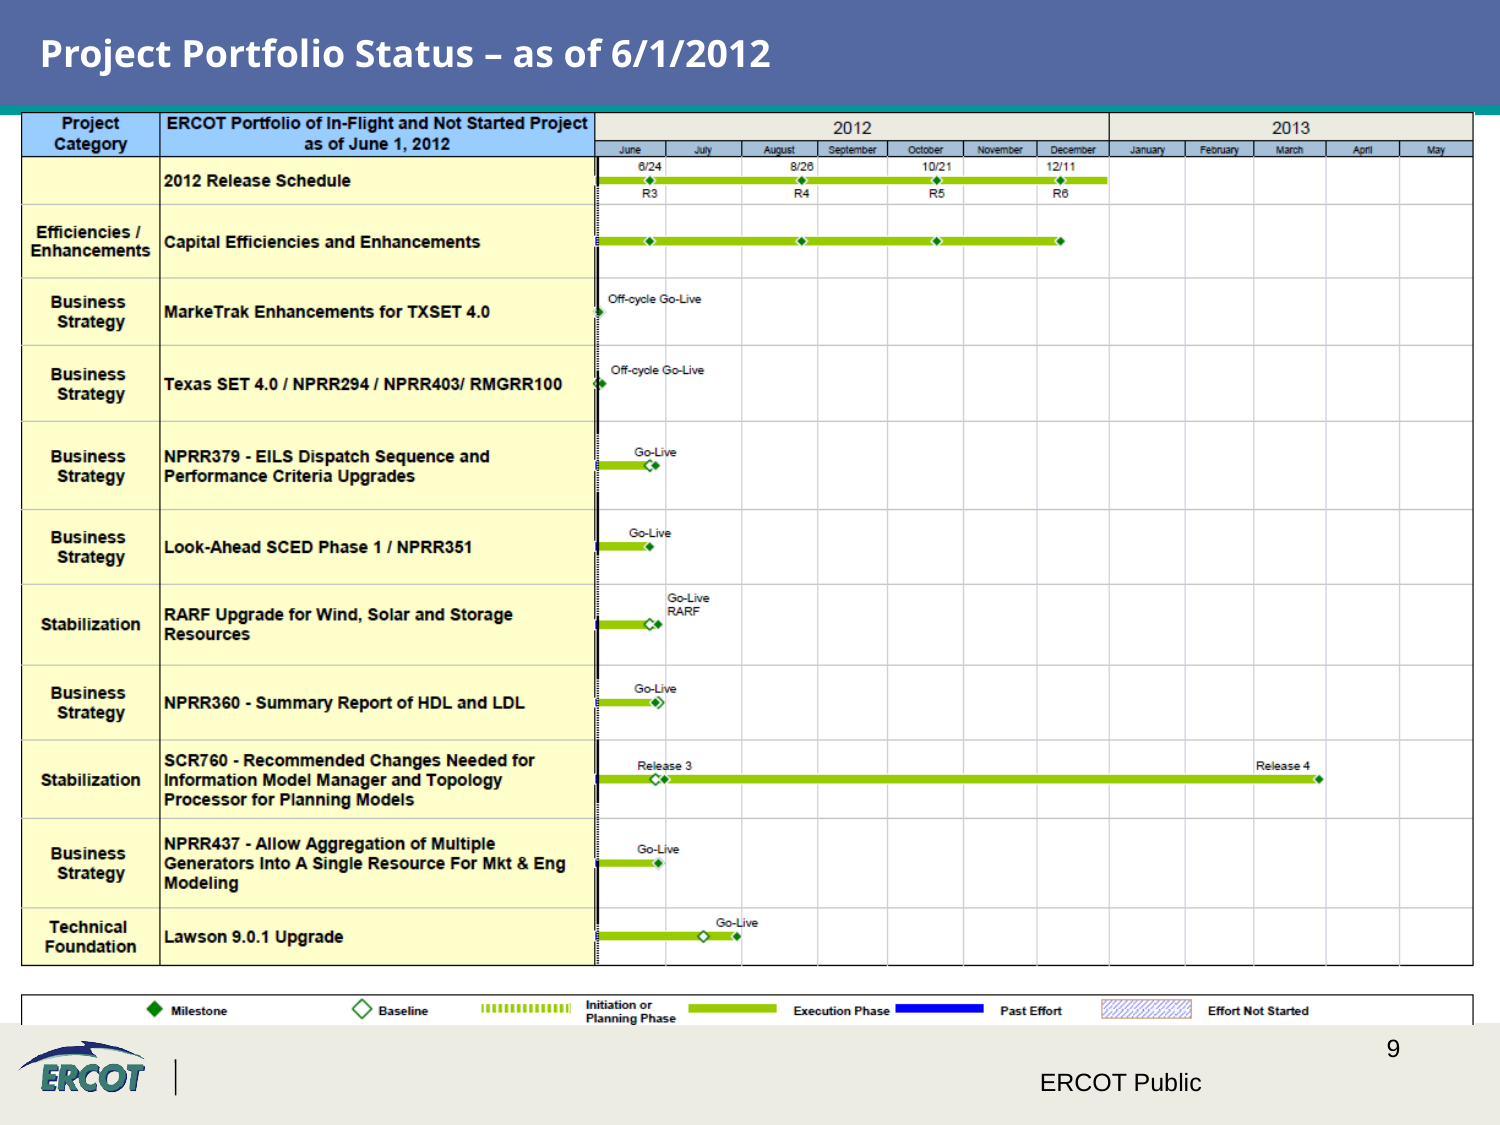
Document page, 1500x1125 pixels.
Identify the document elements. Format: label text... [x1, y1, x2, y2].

picture [10, 1031, 151, 1111]
text_box Project Portfolio Status – as of 6/1/2012 [24, 30, 1163, 106]
footer ERCOT Public [1025, 1059, 1438, 1125]
picture [20, 112, 1476, 1026]
